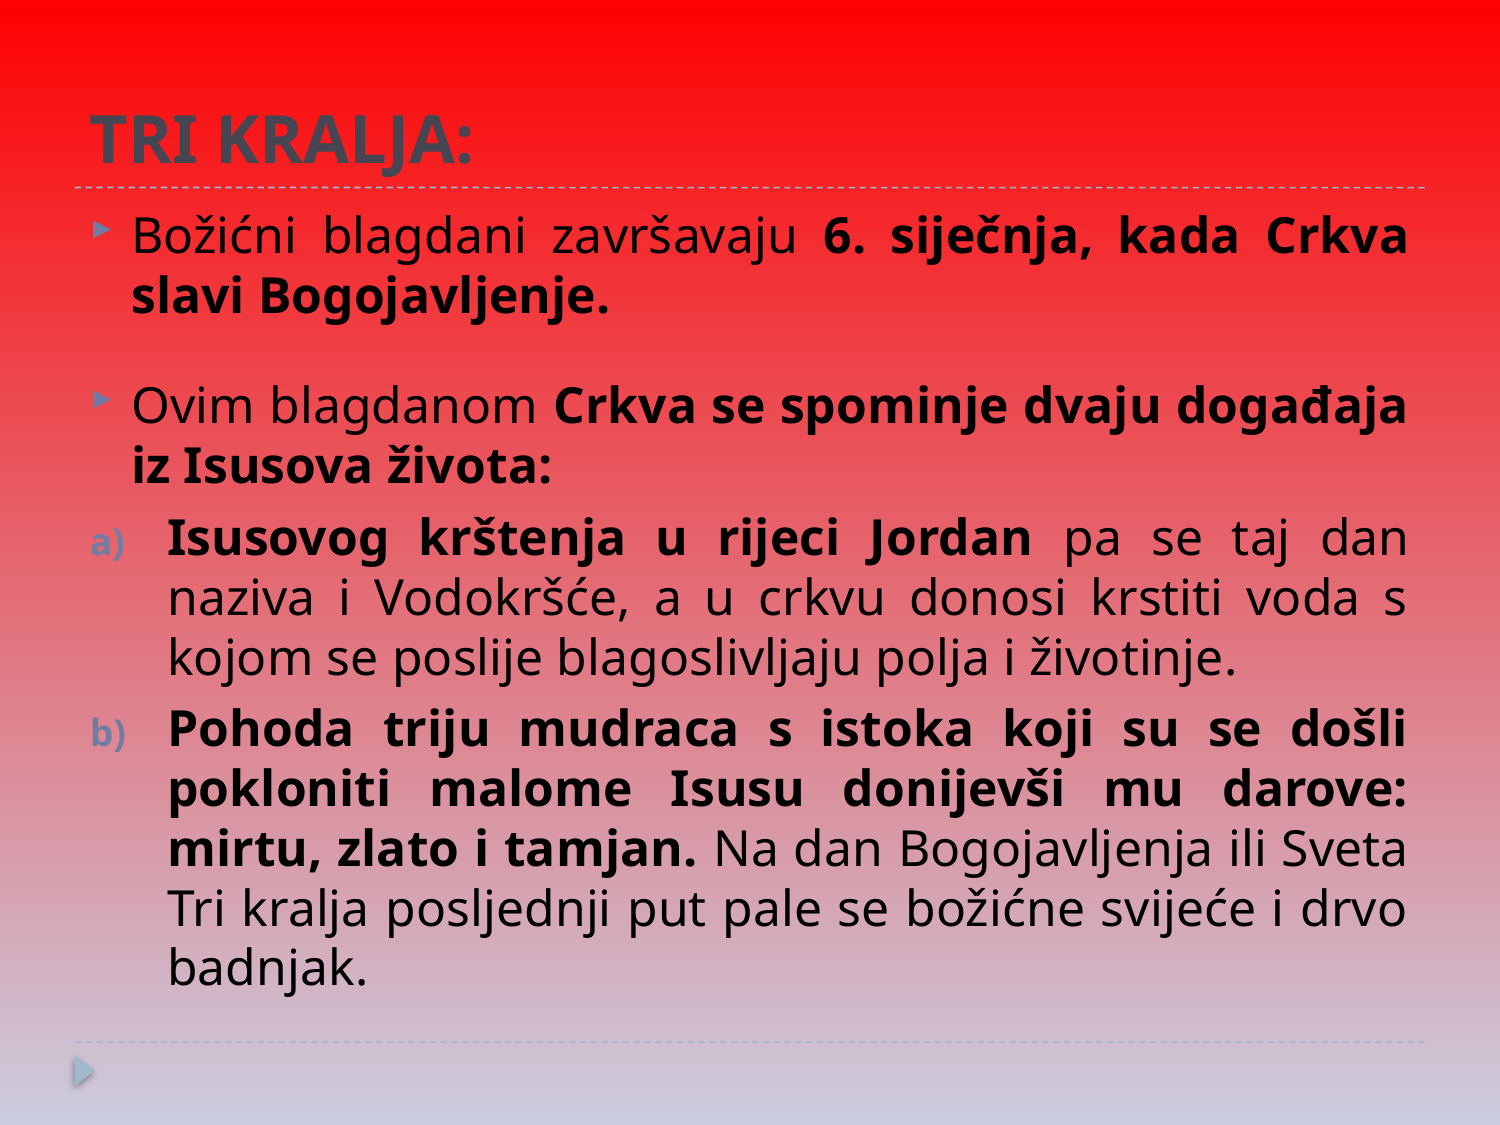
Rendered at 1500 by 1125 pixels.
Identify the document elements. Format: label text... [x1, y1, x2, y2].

title TRI KRALJA: [75, 45, 1425, 185]
list Božićni blagdani završavaju 6. siječnja, kada Crkva slavi Bogojavljenje. Ovim blagdanom Crkva se spominje dvaju događaja iz Isusova života: Isusovog krštenja u rijeci Jordan pa se taj dan naziva i Vodokršće, a u crkvu donosi krstiti voda s kojom se poslije blagoslivljaju polja i životinje. Pohoda triju mudraca s istoka koji su se došli pokloniti malome Isusu donijevši mu darove: mirtu, zlato i tamjan. Na dan Bogojavljenja ili Sveta Tri kralja posljednji put pale se božićne svijeće i drvo badnjak. [75, 196, 1425, 1005]
